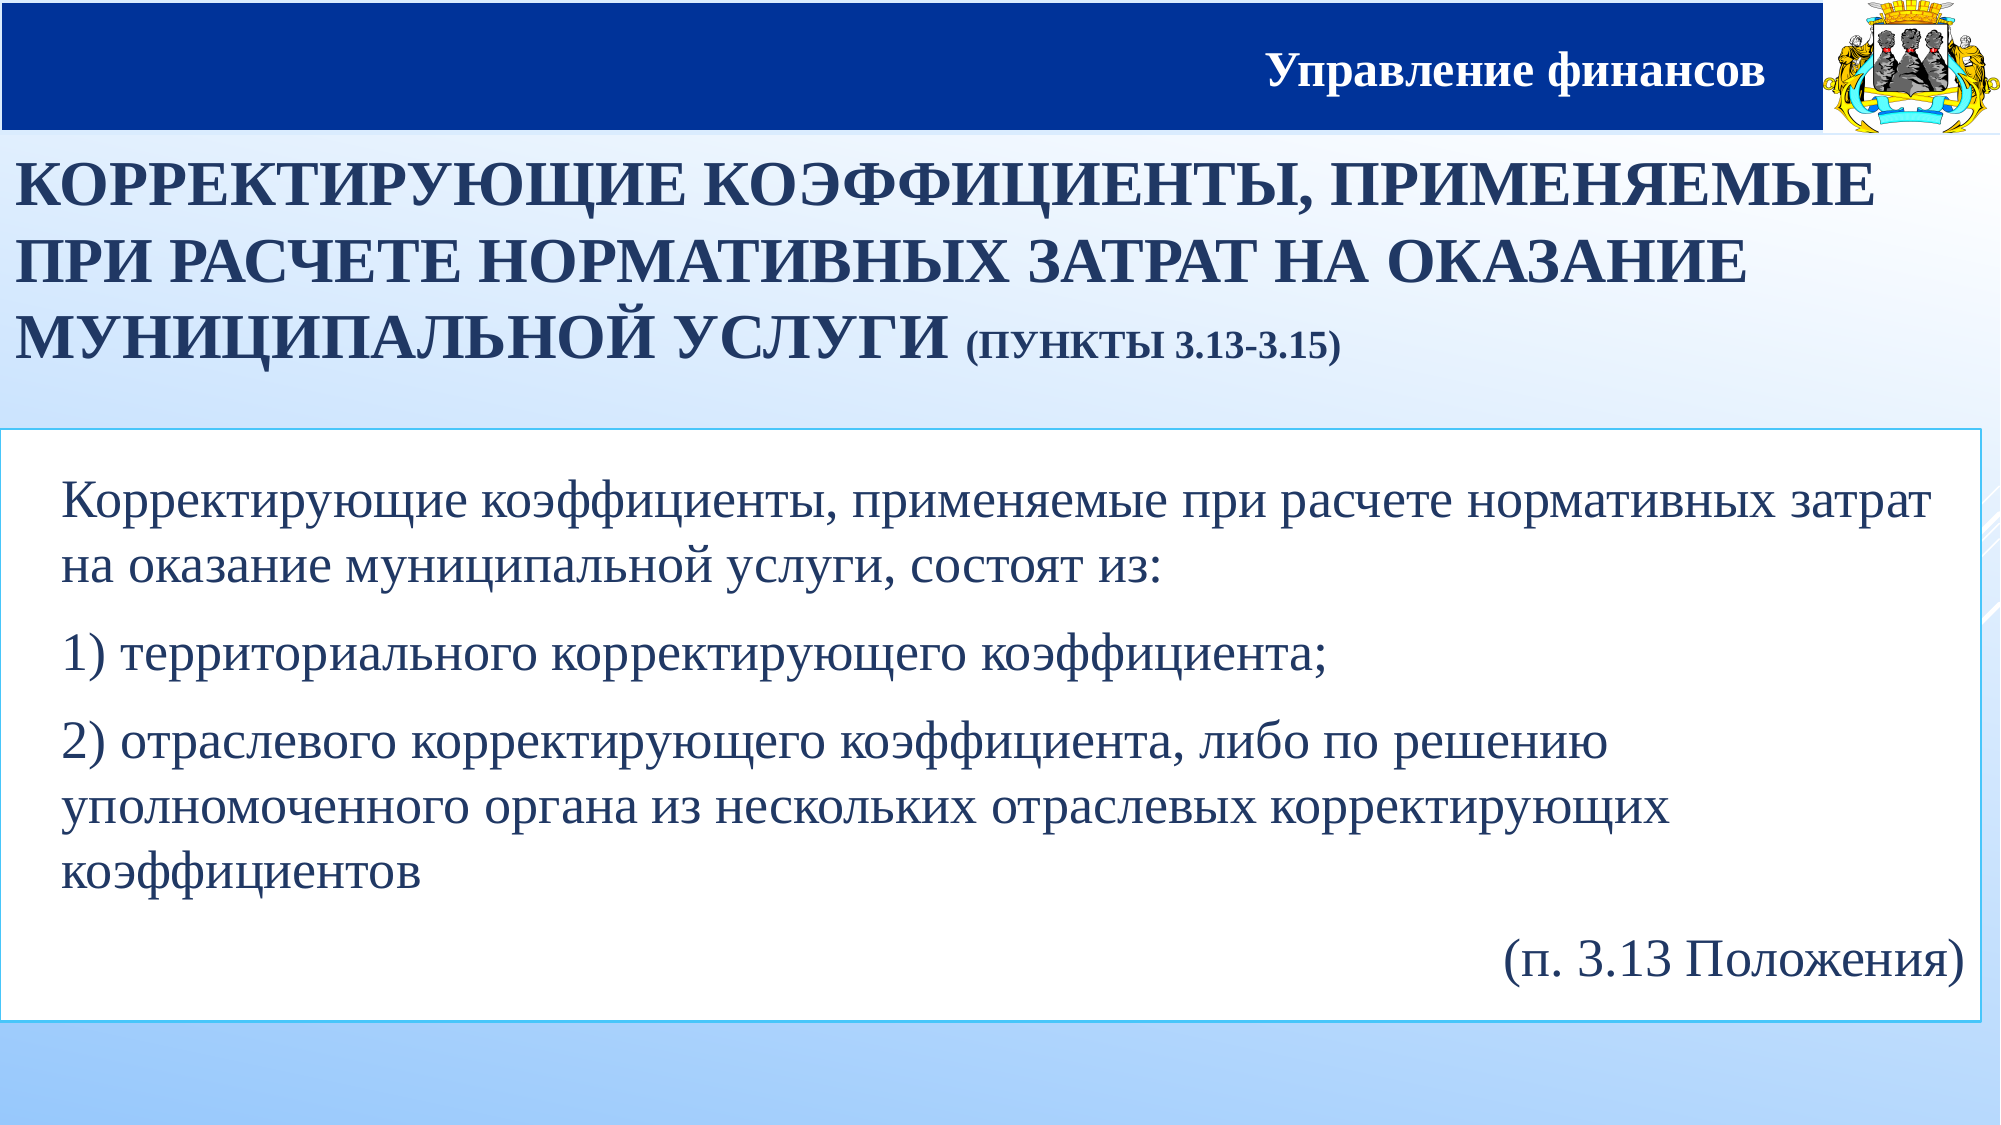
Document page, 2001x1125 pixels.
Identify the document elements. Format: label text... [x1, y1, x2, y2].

title Корректирующие коэффициенты, применяемые при расчете нормативных затрат на оказание муниципальной услуги (пункты 3.13-3.15) [0, 132, 2000, 381]
list Корректирующие коэффициенты, применяемые при расчете нормативных затрат на оказание муниципальной услуги, состоят из: 1) территориального корректирующего коэффициента; 2) отраслевого корректирующего коэффициента, либо по решению уполномоченного органа из нескольких отраслевых корректирующих коэффициентов (п. 3.13 Положения) [0, 428, 1982, 1023]
picture [1823, 0, 2000, 134]
text_box Управление финансов [0, 0, 1823, 132]
